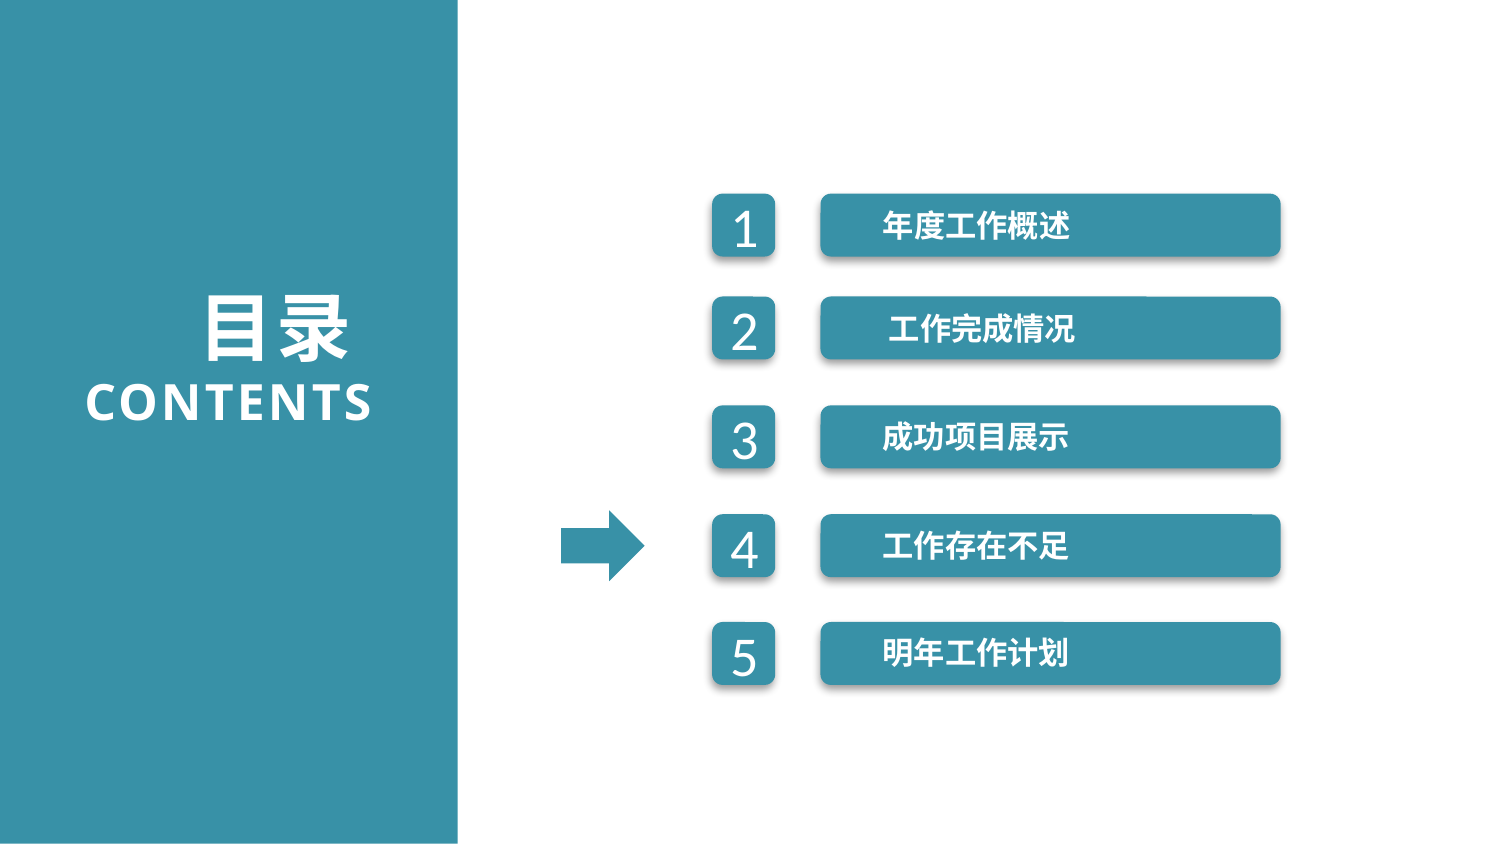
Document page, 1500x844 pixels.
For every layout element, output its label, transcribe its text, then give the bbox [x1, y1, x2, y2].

text_box 2 [709, 294, 778, 362]
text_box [820, 621, 1281, 686]
text_box 4 [709, 512, 778, 580]
text_box 1 [709, 191, 778, 259]
text_box 目录 CONTENTS [41, 273, 387, 438]
text_box 3 [709, 403, 778, 471]
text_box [820, 193, 1281, 257]
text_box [820, 405, 1281, 469]
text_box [820, 296, 1281, 360]
text_box [558, 508, 647, 584]
text_box 5 [709, 619, 778, 688]
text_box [820, 513, 1281, 578]
text_box [0, 0, 460, 844]
